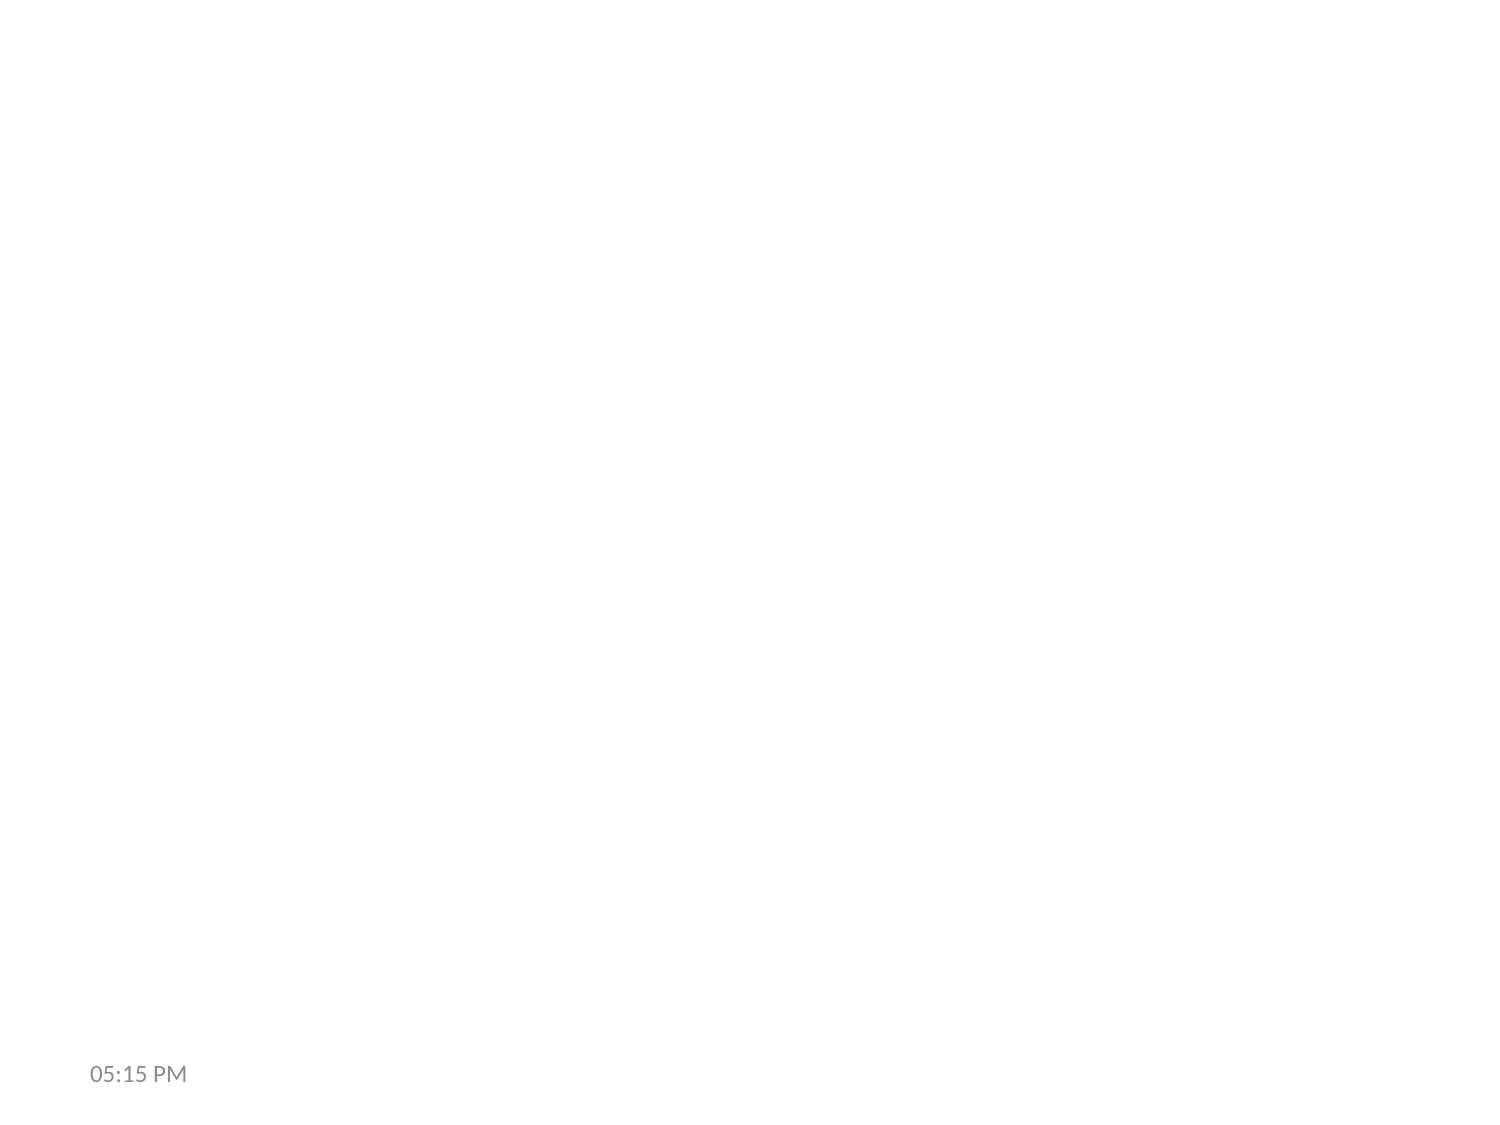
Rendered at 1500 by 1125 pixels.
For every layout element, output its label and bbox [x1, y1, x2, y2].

slide_number [75, 1042, 425, 1103]
